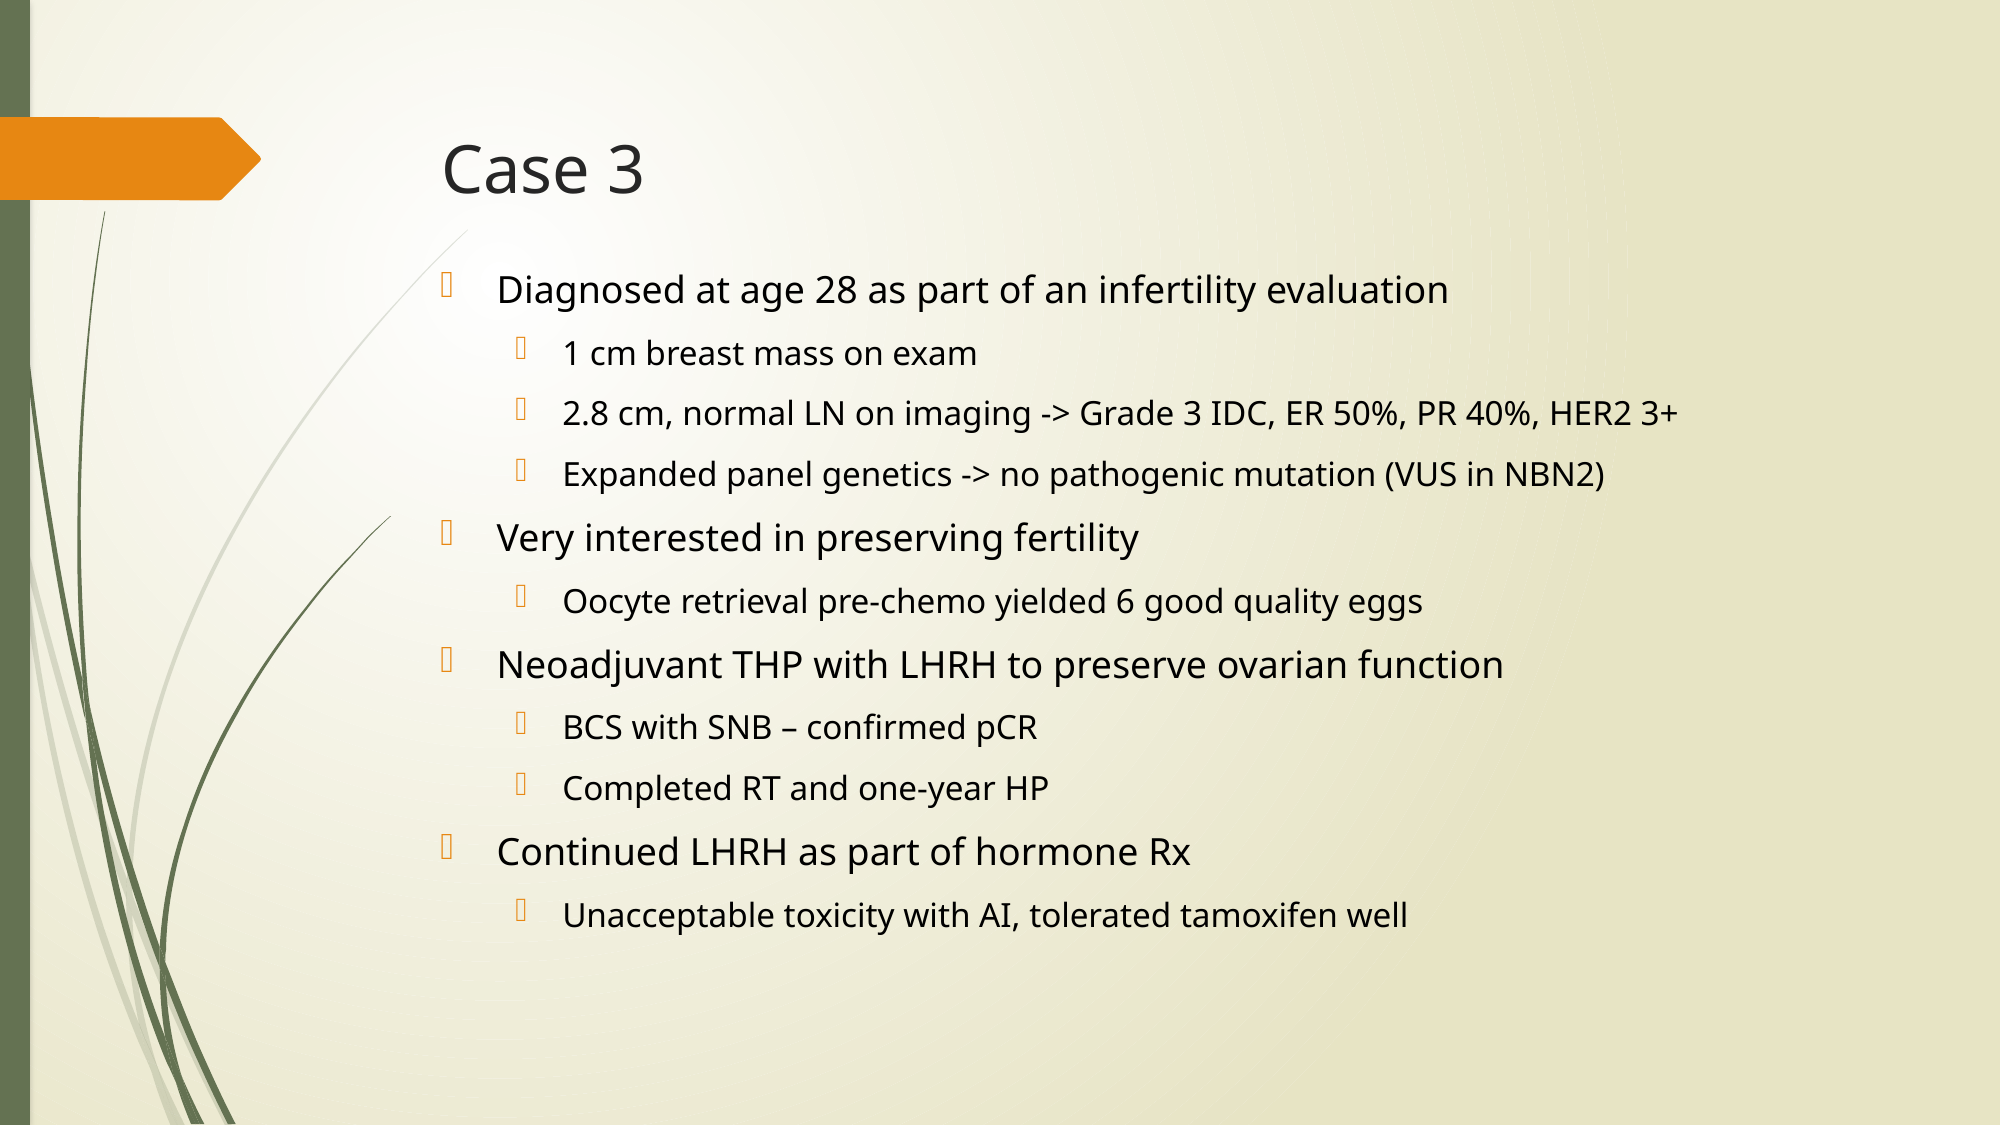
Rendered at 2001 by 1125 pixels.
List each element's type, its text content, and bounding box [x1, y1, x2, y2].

title Case 3 [425, 119, 1888, 258]
list Diagnosed at age 28 as part of an infertility evaluation 1 cm breast mass on exam 2.8 cm, normal LN on imaging -> Grade 3 IDC, ER 50%, PR 40%, HER2 3+ Expanded panel genetics -> no pathogenic mutation (VUS in NBN2) Very interested in preserving fertility Oocyte retrieval pre-chemo yielded 6 good quality eggs Neoadjuvant THP with LHRH to preserve ovarian function BCS with SNB – confirmed pCR Completed RT and one-year HP Continued LHRH as part of hormone Rx Unacceptable toxicity with AI, tolerated tamoxifen well [425, 258, 1888, 973]
